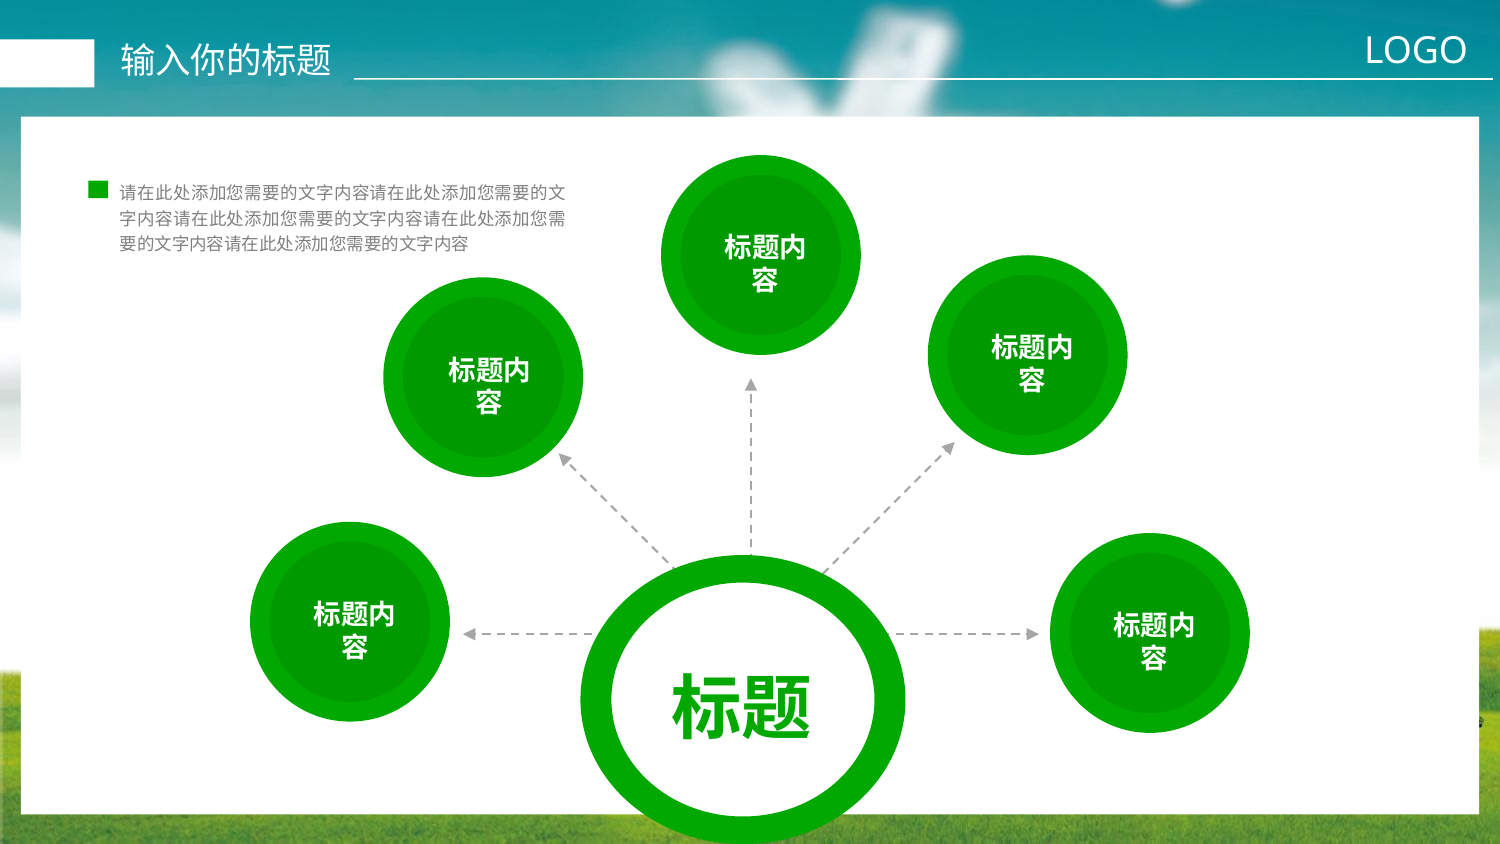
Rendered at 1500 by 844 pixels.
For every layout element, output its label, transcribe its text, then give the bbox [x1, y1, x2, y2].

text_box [660, 154, 862, 356]
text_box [580, 554, 906, 844]
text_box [1049, 532, 1251, 734]
picture [0, 0, 1500, 844]
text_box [927, 254, 1128, 456]
text_box 请在此处添加您需要的文字内容请在此处添加您需要的文字内容请在此处添加您需要的文字内容请在此处添加您需要的文字内容请在此处添加您需要的文字内容 [119, 177, 567, 254]
text_box [87, 179, 109, 199]
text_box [249, 521, 451, 722]
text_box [383, 277, 584, 478]
